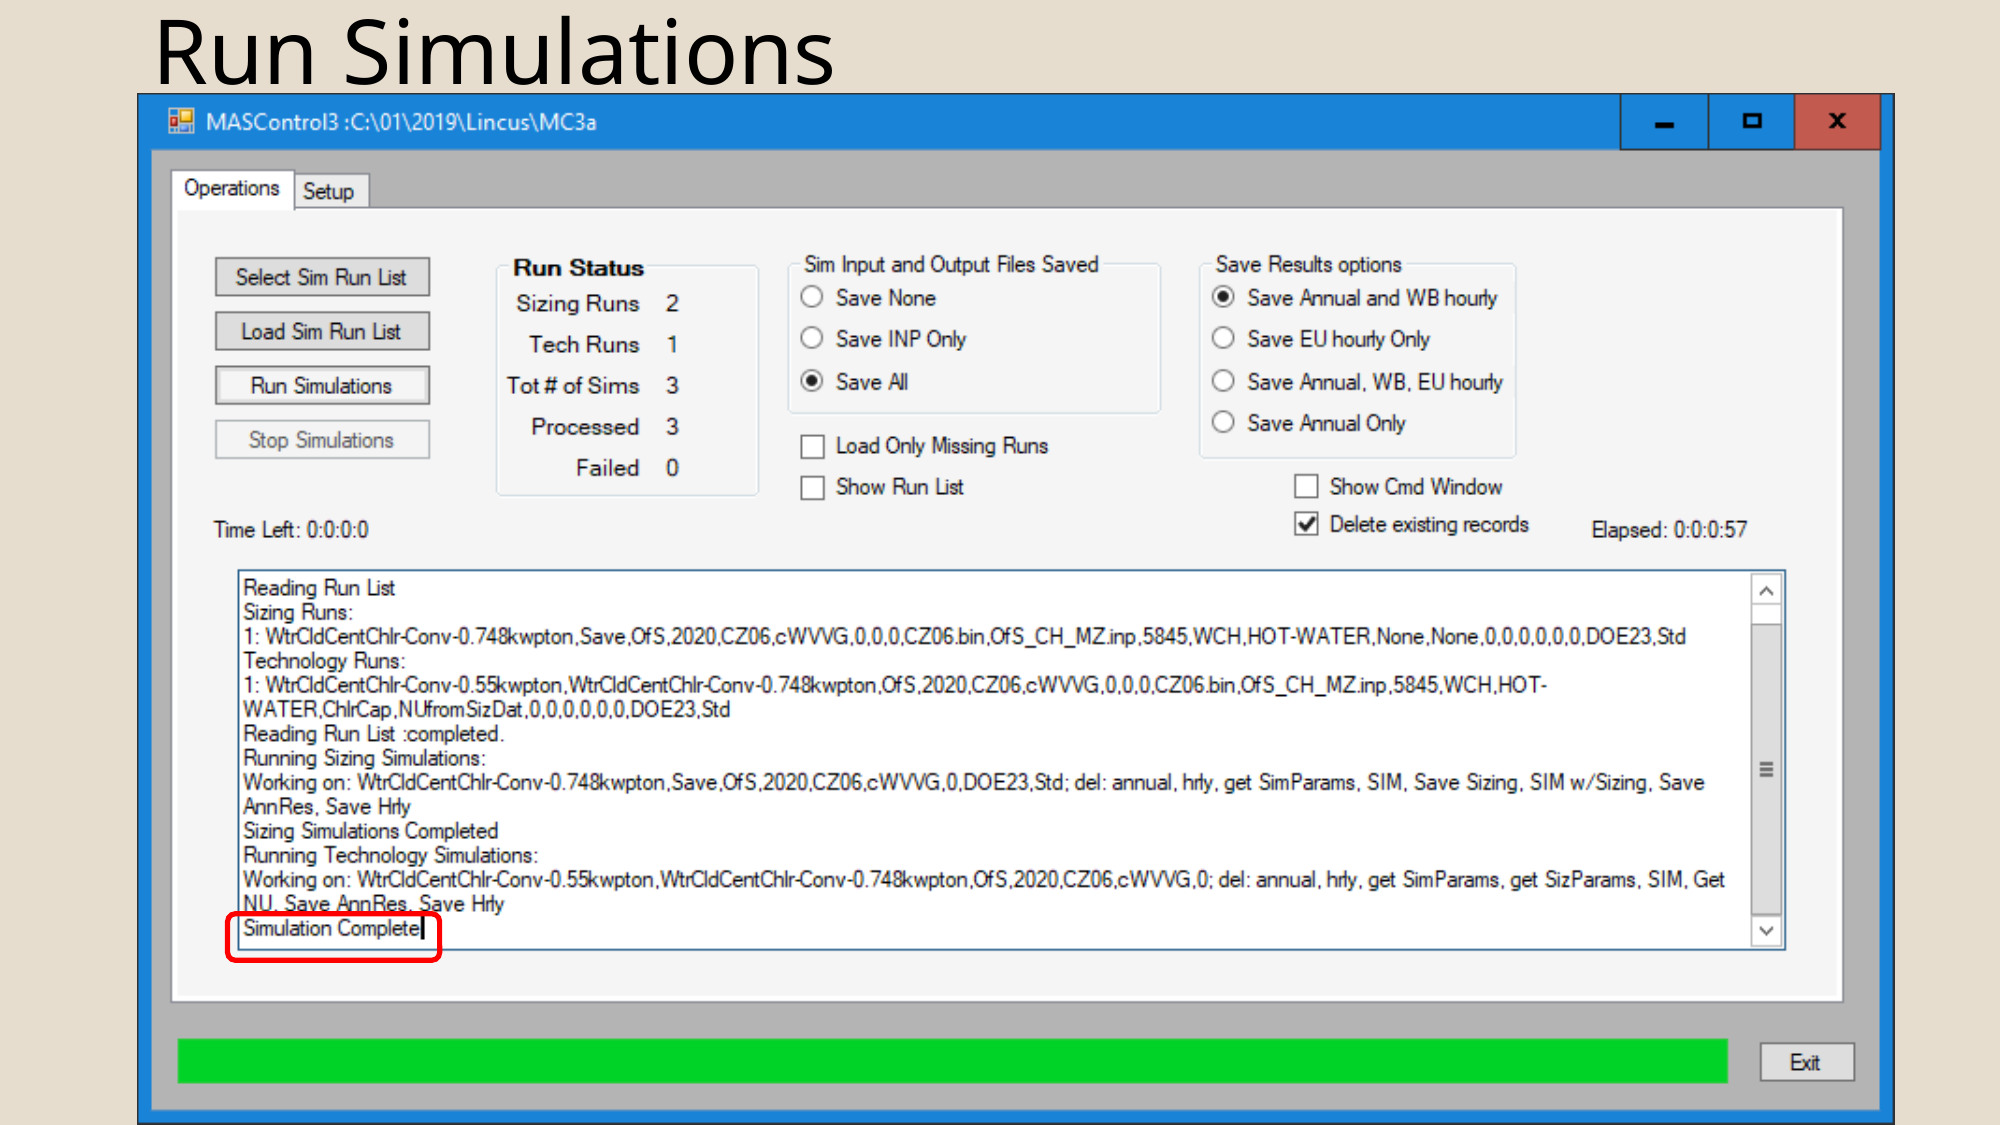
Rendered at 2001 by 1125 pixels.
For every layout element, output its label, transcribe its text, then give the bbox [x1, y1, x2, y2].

title Run Simulations [137, 0, 1863, 93]
picture [137, 93, 1895, 1125]
